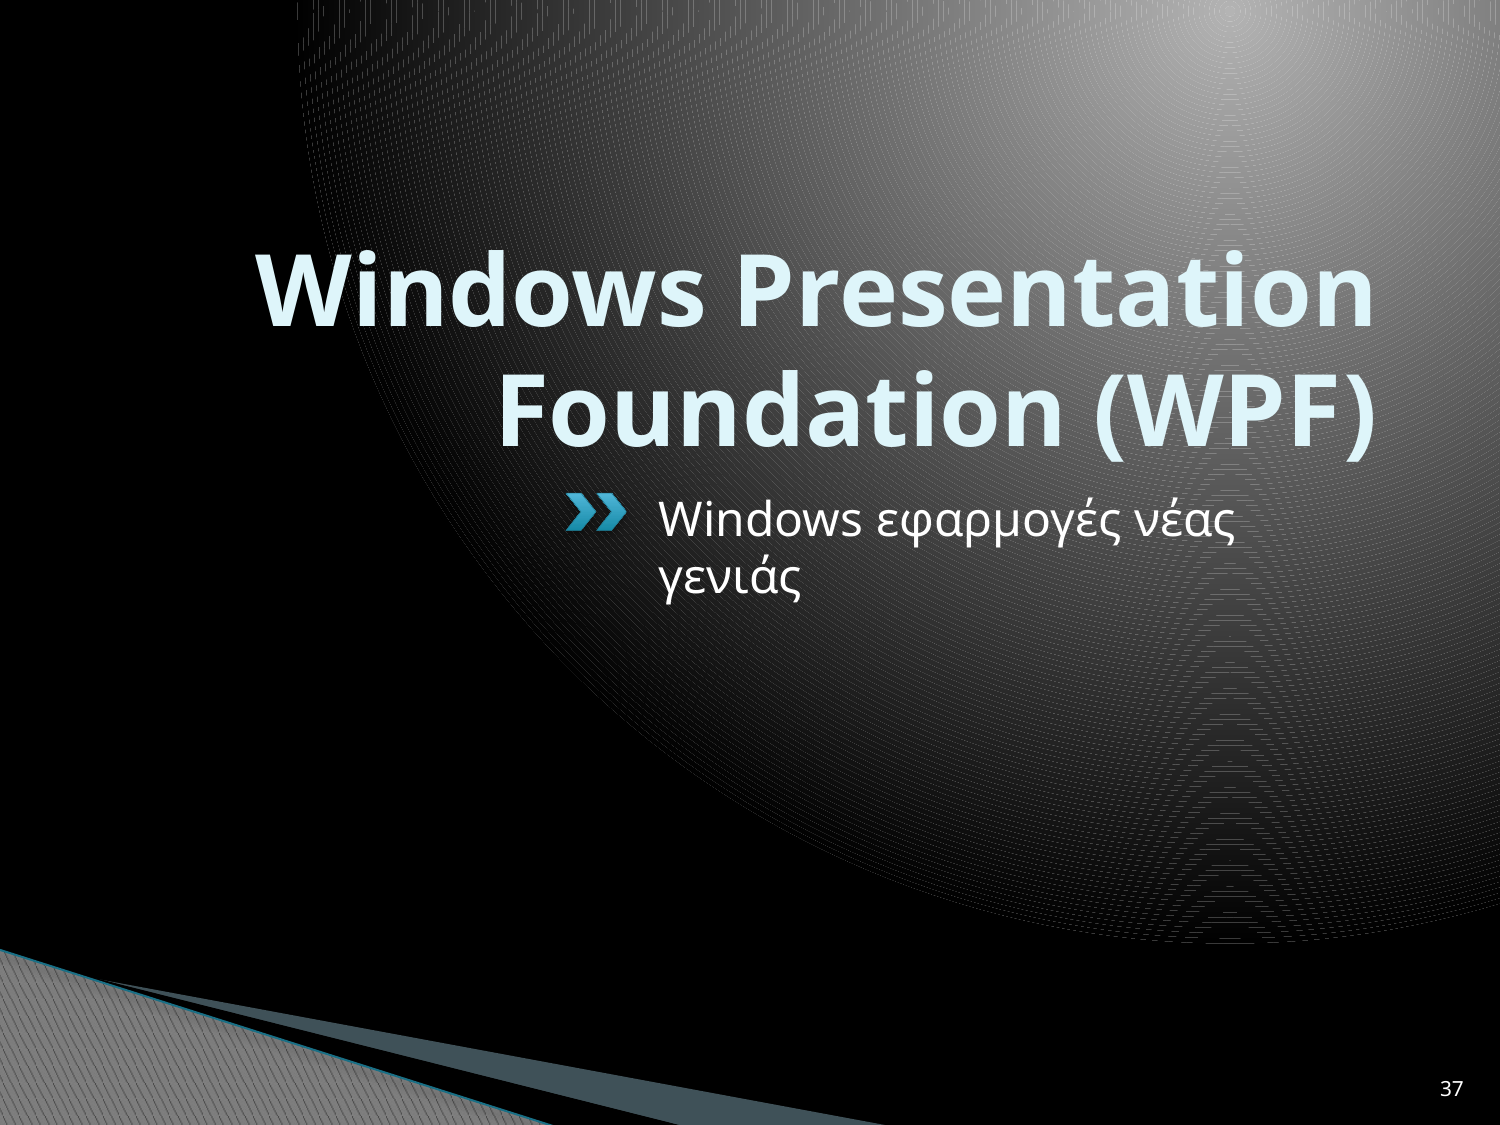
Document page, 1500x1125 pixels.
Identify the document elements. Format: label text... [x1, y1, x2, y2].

list Windows εφαρμογές νέας γενιάς [643, 480, 1394, 720]
slide_number 37 [1418, 1051, 1479, 1112]
picture [0, 952, 543, 1125]
title Windows Presentation Foundation (WPF) [118, 173, 1394, 474]
